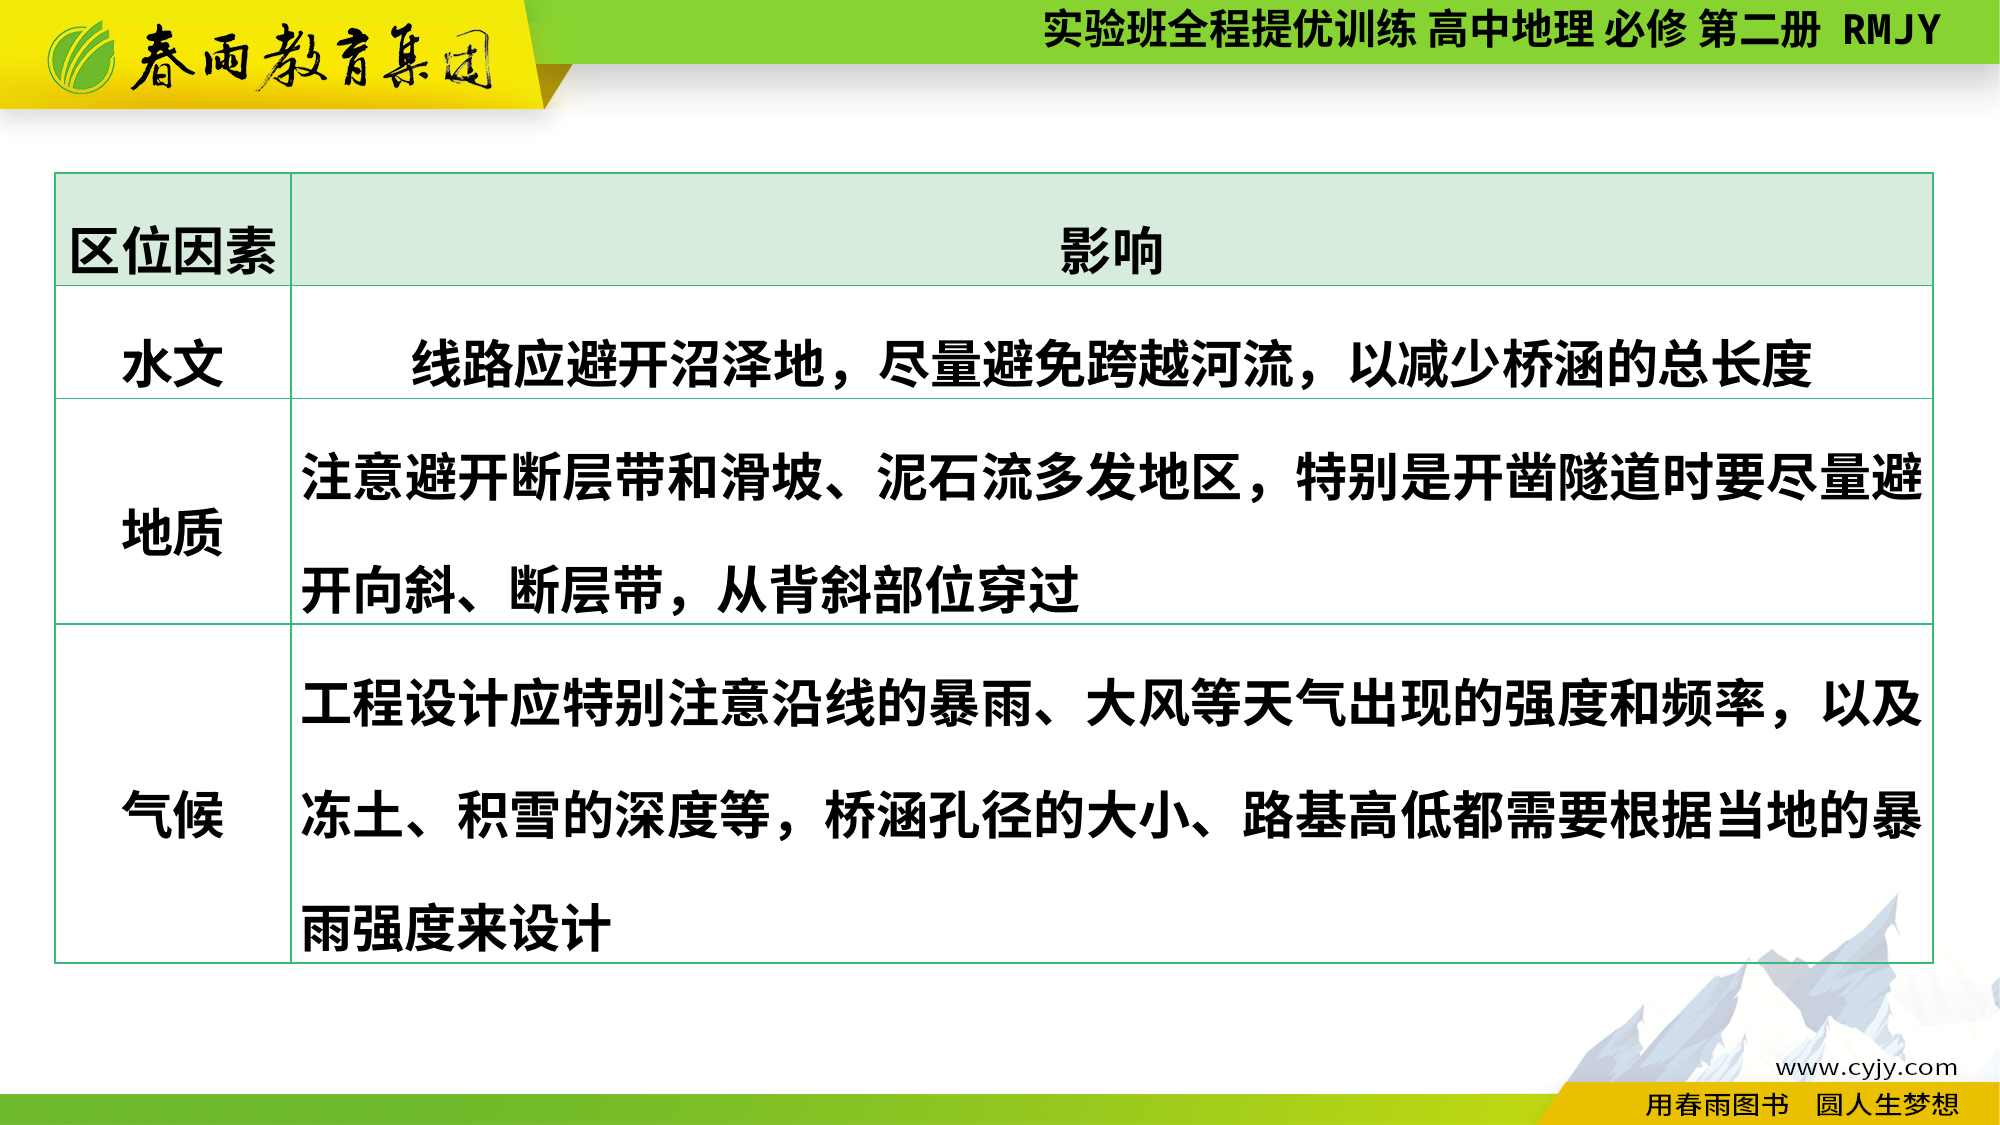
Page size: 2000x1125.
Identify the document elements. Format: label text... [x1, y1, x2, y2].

table_cell 水文 [56, 286, 290, 398]
table_cell 注意避开断层带和滑坡、泥石流多发地区，特别是开凿隧道时要尽量避开向斜、断层带，从背斜部位穿过 [292, 399, 1932, 623]
table_cell 工程设计应特别注意沿线的暴雨、大风等天气出现的强度和频率，以及冻土、积雪的深度等，桥涵孔径的大小、路基高低都需要根据当地的暴雨强度来设计 [292, 625, 1932, 962]
table_cell 地质 [56, 399, 290, 623]
table_cell 线路应避开沼泽地，尽量避免跨越河流，以减少桥涵的总长度 [292, 286, 1932, 398]
table_cell 气候 [56, 625, 290, 962]
picture [0, 0, 2000, 1125]
table_header 区位因素 [56, 174, 290, 285]
table_header 影响 [292, 174, 1932, 285]
